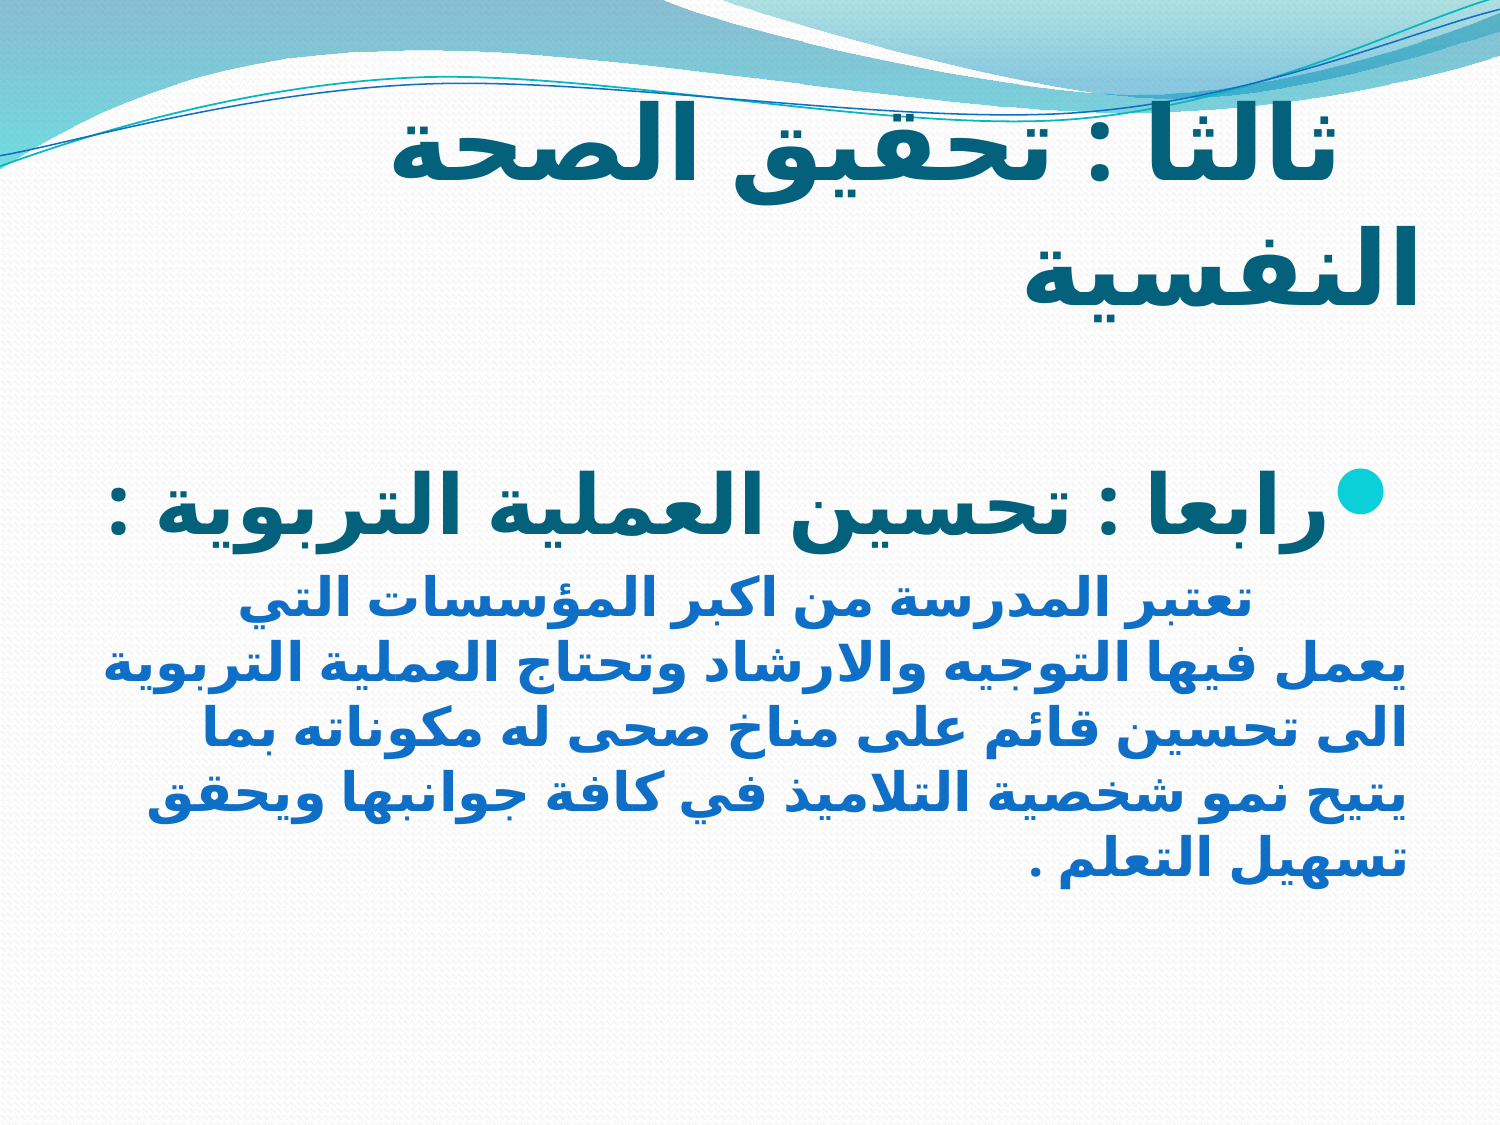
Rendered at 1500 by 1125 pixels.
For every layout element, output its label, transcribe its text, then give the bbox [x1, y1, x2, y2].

list رابعا : تحسين العملية التربوية : تعتبر المدرسة من اكبر المؤسسات التي يعمل فيها التوجيه والارشاد وتحتاج العملية التربوية الى تحسين قائم على مناخ صحى له مكوناته بما يتيح نمو شخصية التلاميذ في كافة جوانبها ويحقق تسهيل التعلم . [75, 444, 1425, 953]
title ثالثا : تحقيق الصحة النفسية [75, 115, 1425, 327]
